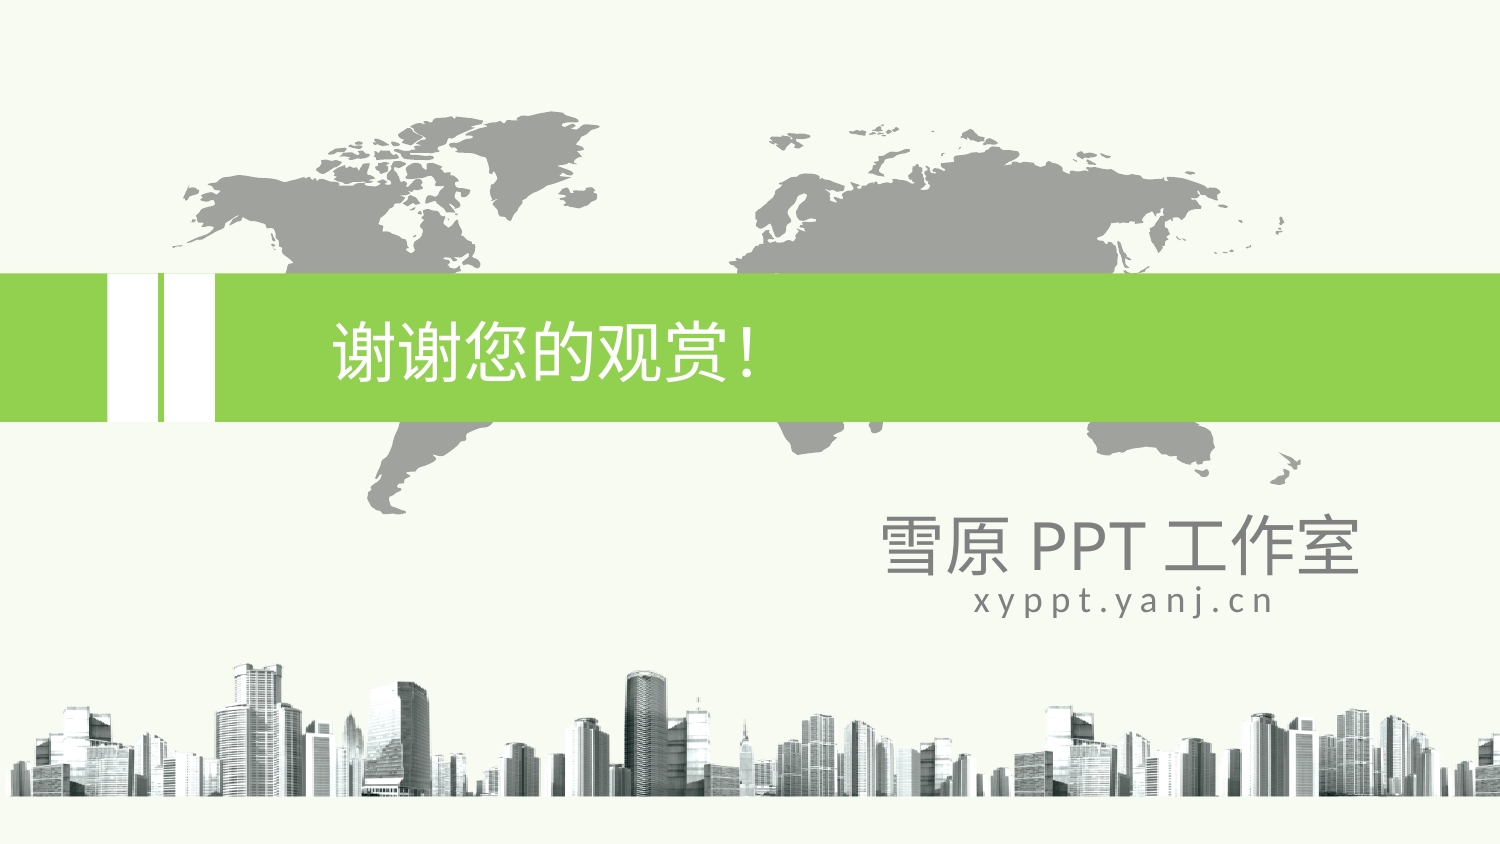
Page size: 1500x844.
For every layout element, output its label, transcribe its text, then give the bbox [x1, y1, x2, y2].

text_box 谢谢您的观赏！ [315, 303, 813, 399]
picture [5, 610, 1500, 798]
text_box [887, 496, 1355, 629]
